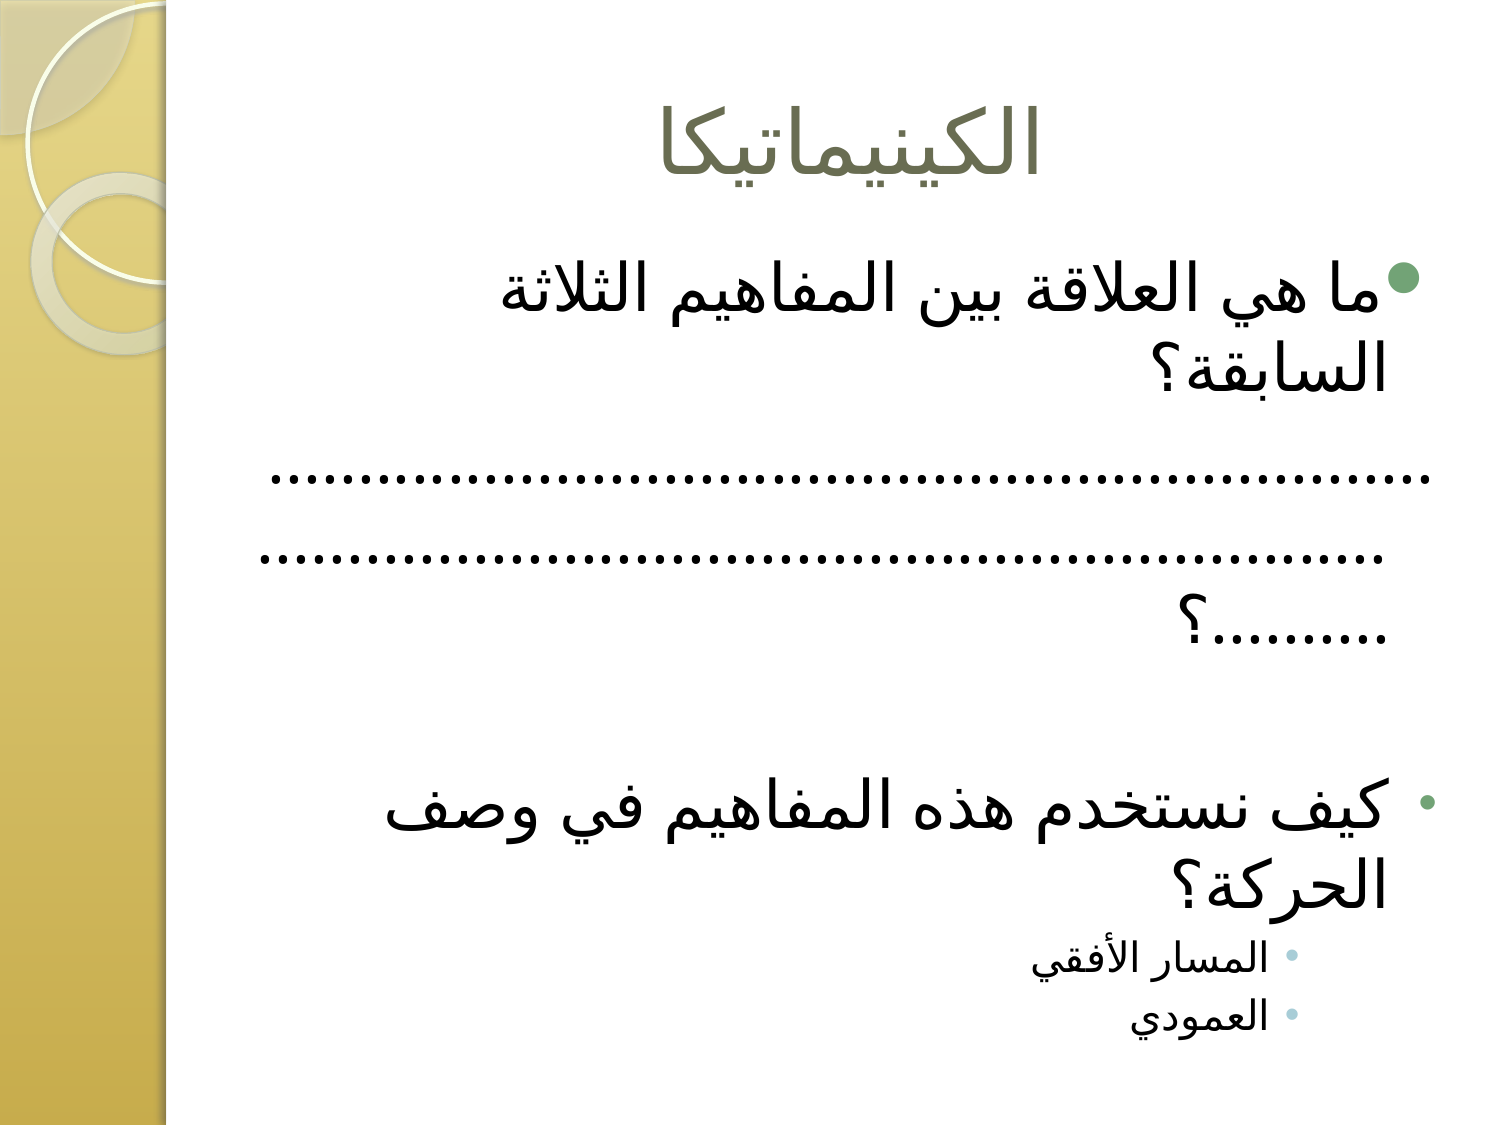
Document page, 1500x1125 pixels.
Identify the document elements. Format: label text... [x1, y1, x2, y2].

list ما هي العلاقة بين المفاهيم الثلاثة السابقة؟ ..........................................................................................................................................؟ كيف نستخدم هذه المفاهيم في وصف الحركة؟ المسار الأفقي العمودي [235, 237, 1466, 1025]
title الكينيماتيكا [235, 45, 1466, 233]
